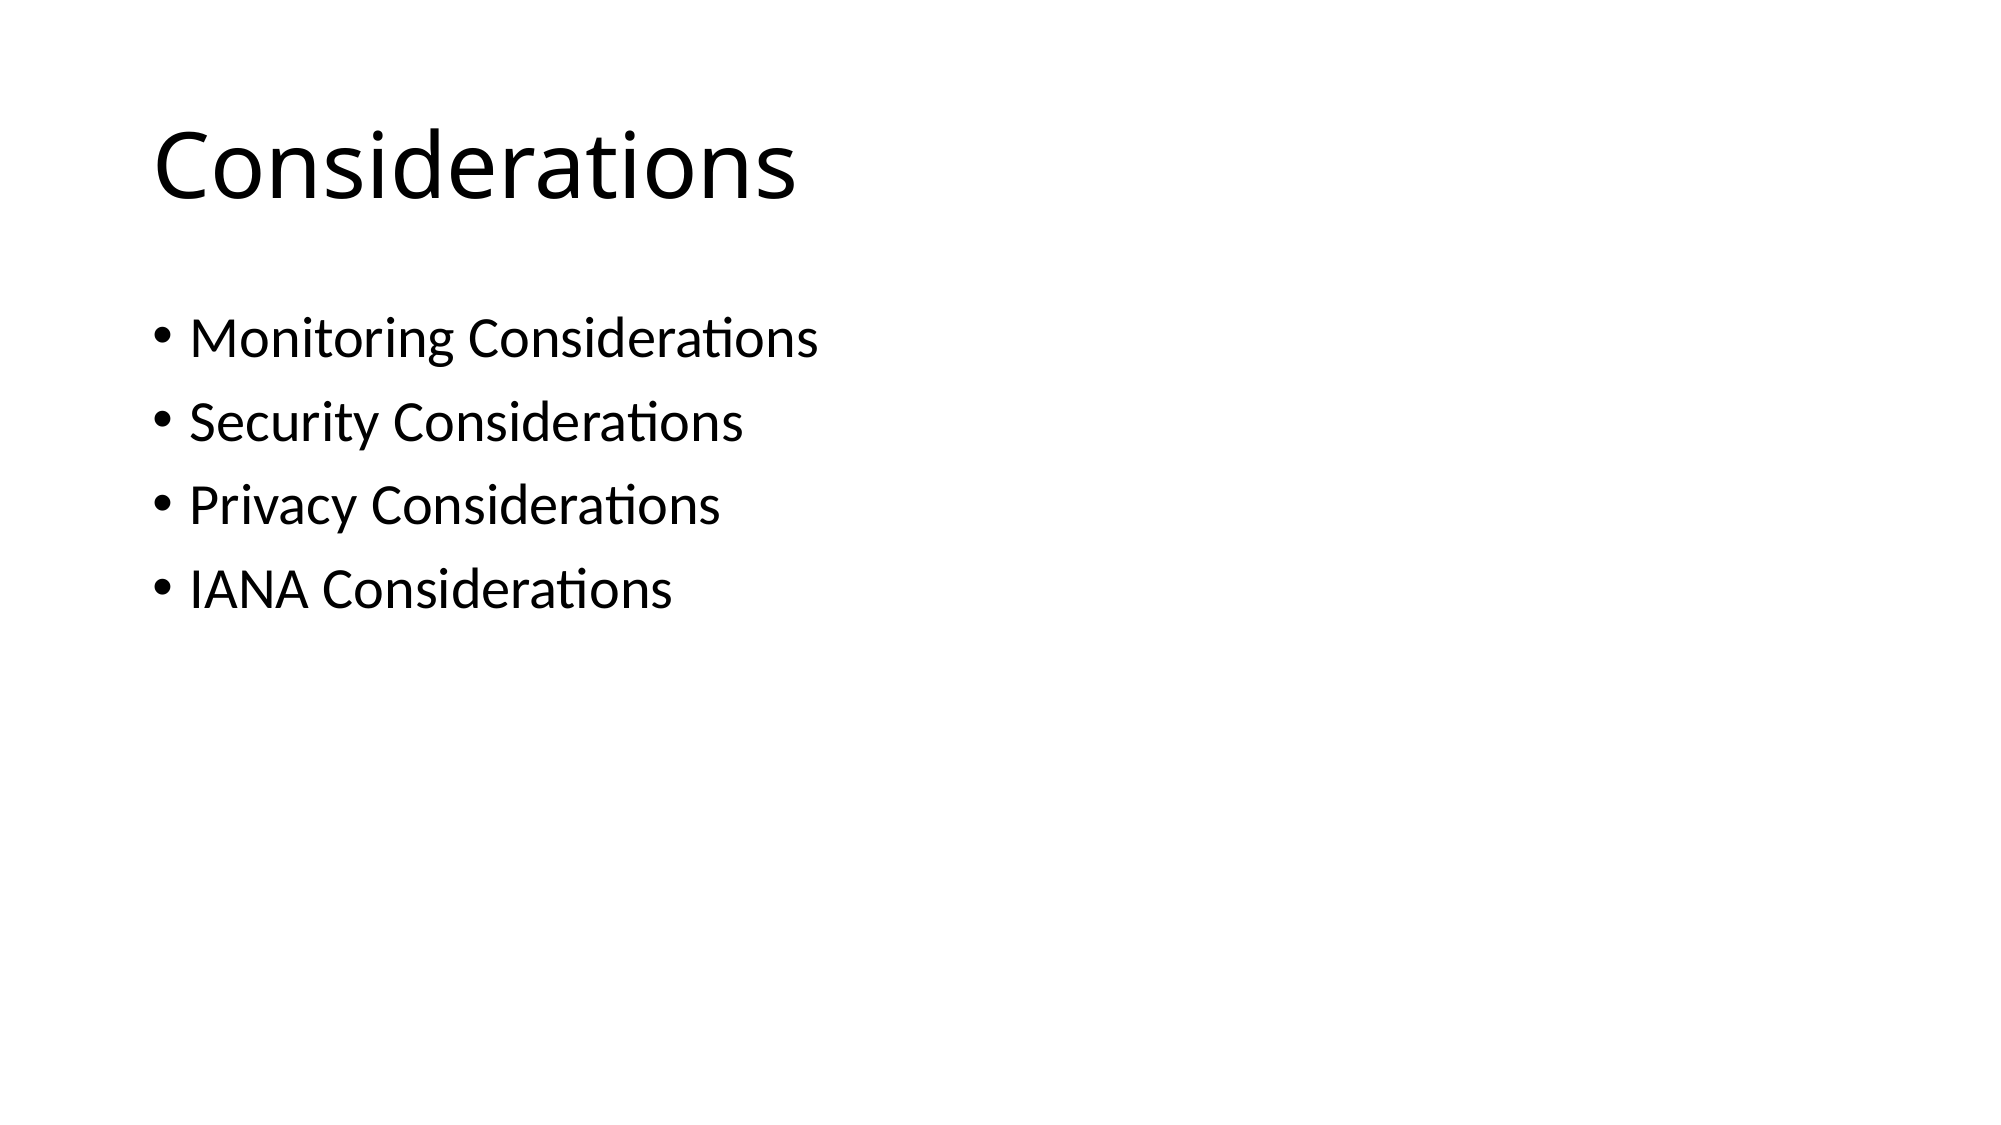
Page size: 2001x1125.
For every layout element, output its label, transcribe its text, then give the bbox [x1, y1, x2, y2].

list Monitoring Considerations Security Considerations Privacy Considerations IANA Considerations [137, 299, 1863, 1014]
title Considerations [137, 59, 1863, 278]
